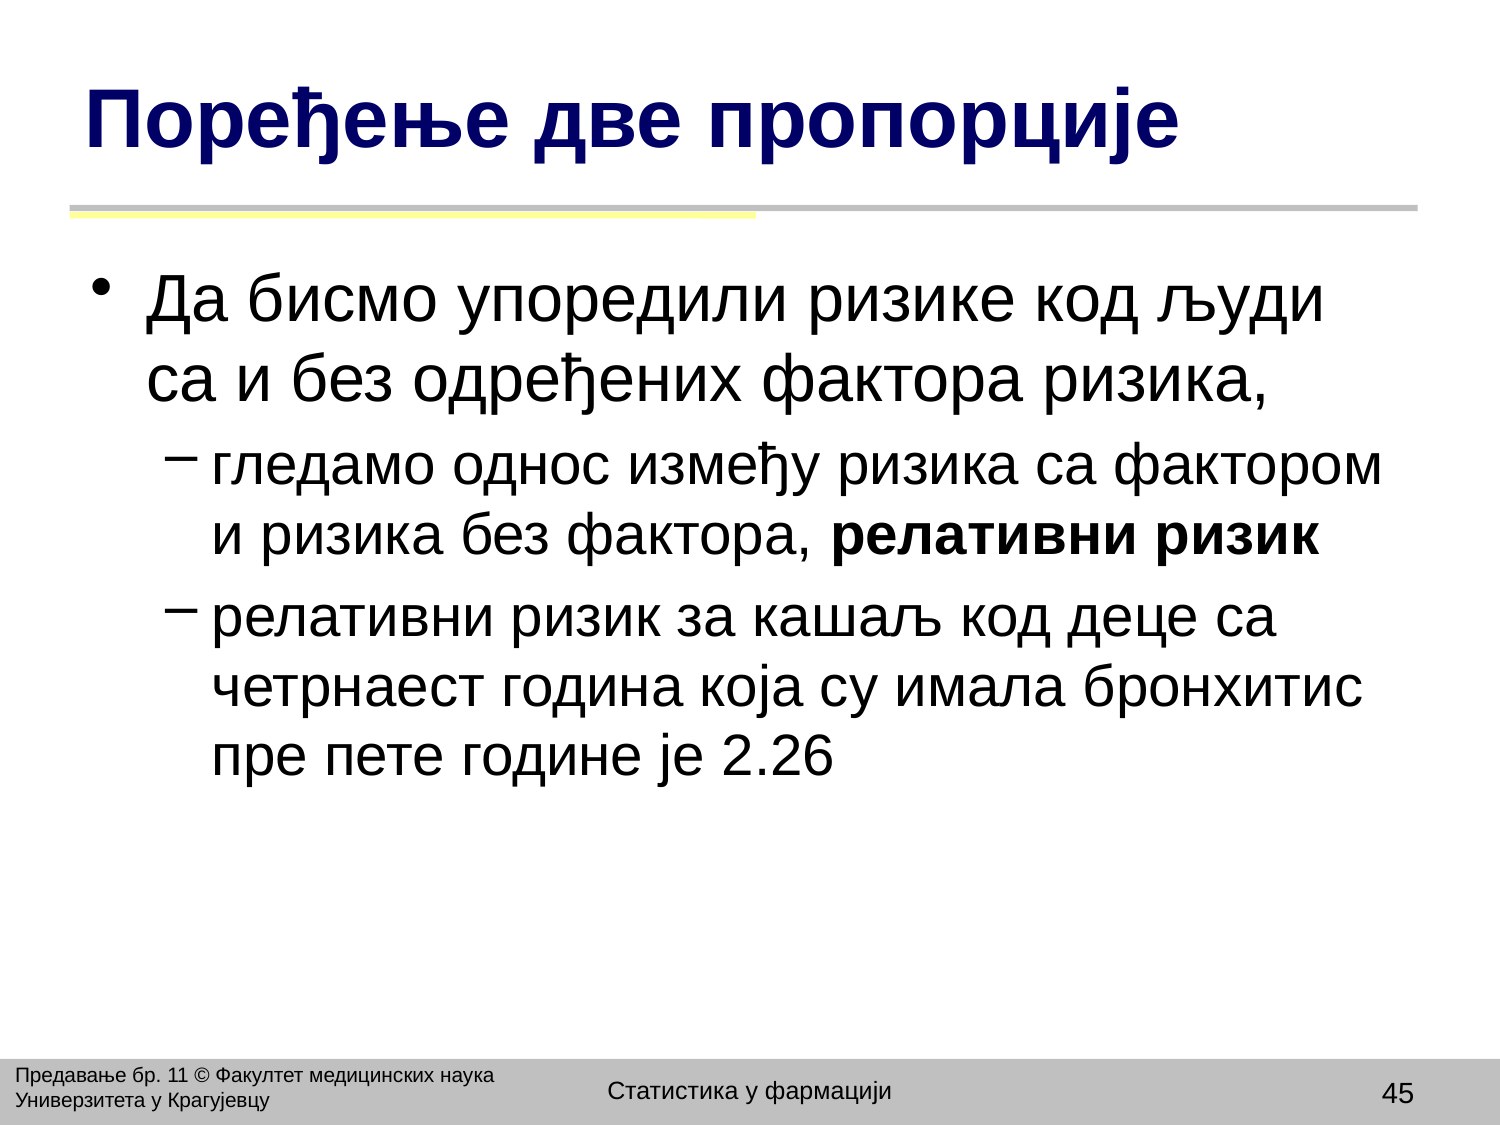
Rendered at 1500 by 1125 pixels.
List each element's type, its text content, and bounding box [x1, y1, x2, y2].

title Поређење две пропорције [69, 19, 1426, 208]
list Да бисмо упоредили ризике код људи са и без одређених фактора ризика, гледамо однос између ризика са фактором и ризика без фактора, релативни ризик релативни ризик за кашаљ код деце са четрнаест година која су имала бронхитис пре пете године је 2.26 [74, 246, 1426, 1023]
slide_number 45 [1079, 1066, 1430, 1125]
footer Статистика у фармацији [512, 1066, 988, 1125]
slide_number Предавање бр. 11 © Факултет медицинских наука Универзитета у Крагујевцу [0, 1053, 622, 1108]
